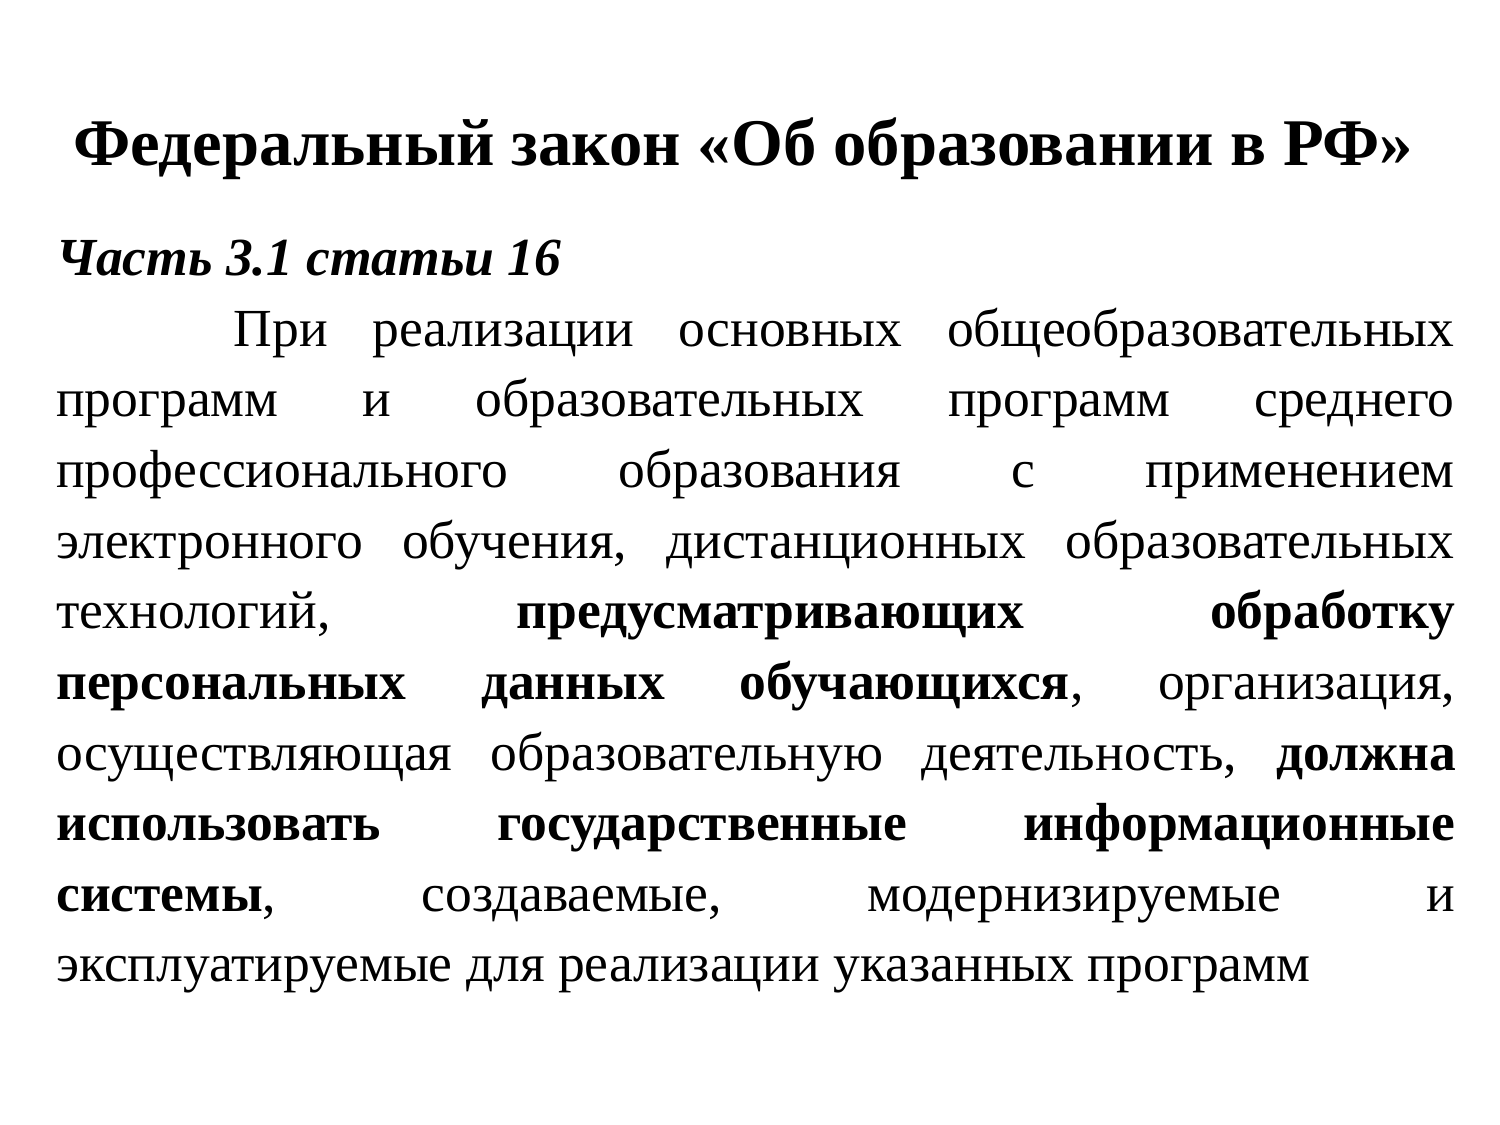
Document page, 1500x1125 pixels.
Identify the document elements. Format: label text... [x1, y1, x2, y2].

title Федеральный закон «Об образовании в РФ» [29, 45, 1459, 233]
list Часть 3.1 статьи 16 При реализации основных общеобразовательных программ и образовательных программ среднего профессионального образования с применением электронного обучения, дистанционных образовательных технологий, предусматривающих обработку персональных данных обучающихся, организация, осуществляющая образовательную деятельность, должна использовать государственные информационные системы, создаваемые, модернизируемые и эксплуатируемые для реализации указанных программ [41, 208, 1471, 1005]
